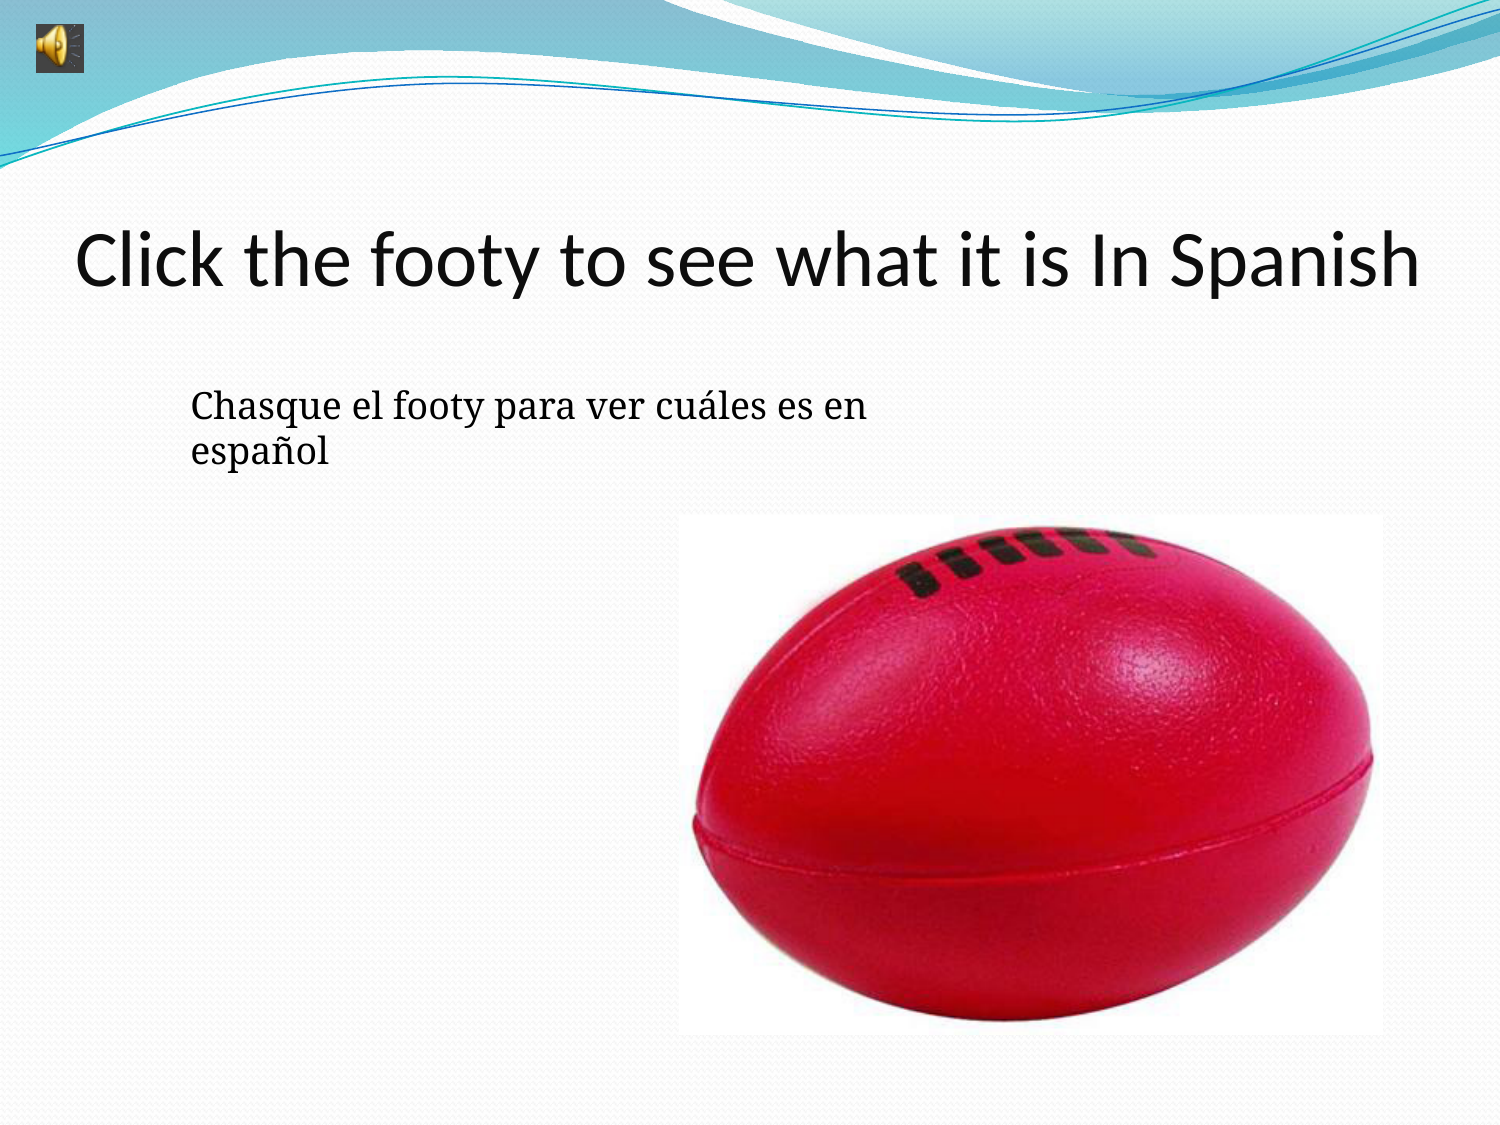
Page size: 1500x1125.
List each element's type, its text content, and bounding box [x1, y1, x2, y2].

title Click the footy to see what it is In Spanish [75, 115, 1425, 303]
picture [34, 23, 86, 74]
picture [679, 515, 1383, 1035]
text_box Chasque el footy para ver cuáles es en español [175, 374, 926, 480]
